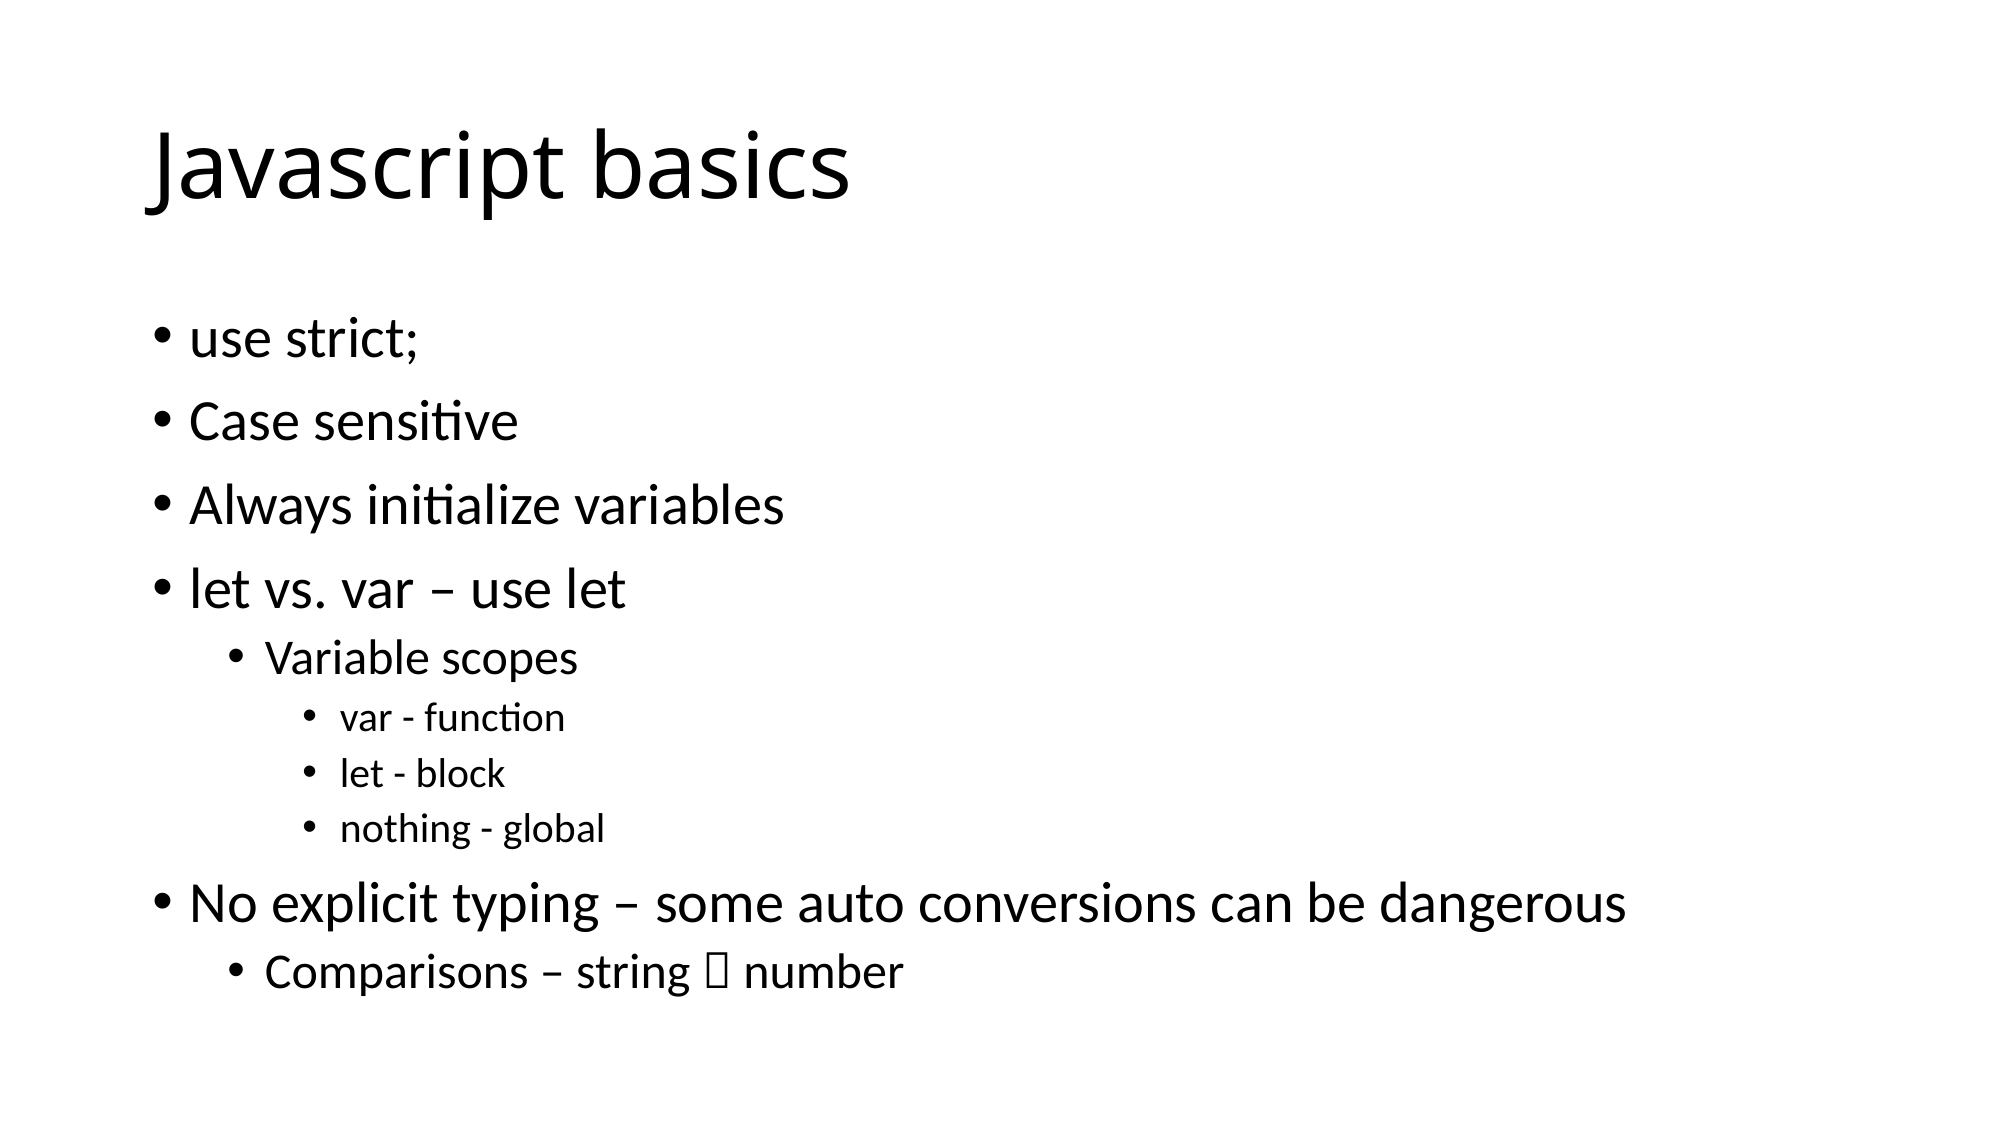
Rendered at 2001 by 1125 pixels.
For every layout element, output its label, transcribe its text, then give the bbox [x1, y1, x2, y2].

title Javascript basics [137, 59, 1863, 278]
list use strict; Case sensitive Always initialize variables let vs. var – use let Variable scopes var - function let - block nothing - global No explicit typing – some auto conversions can be dangerous Comparisons – string  number [137, 299, 1863, 1014]
